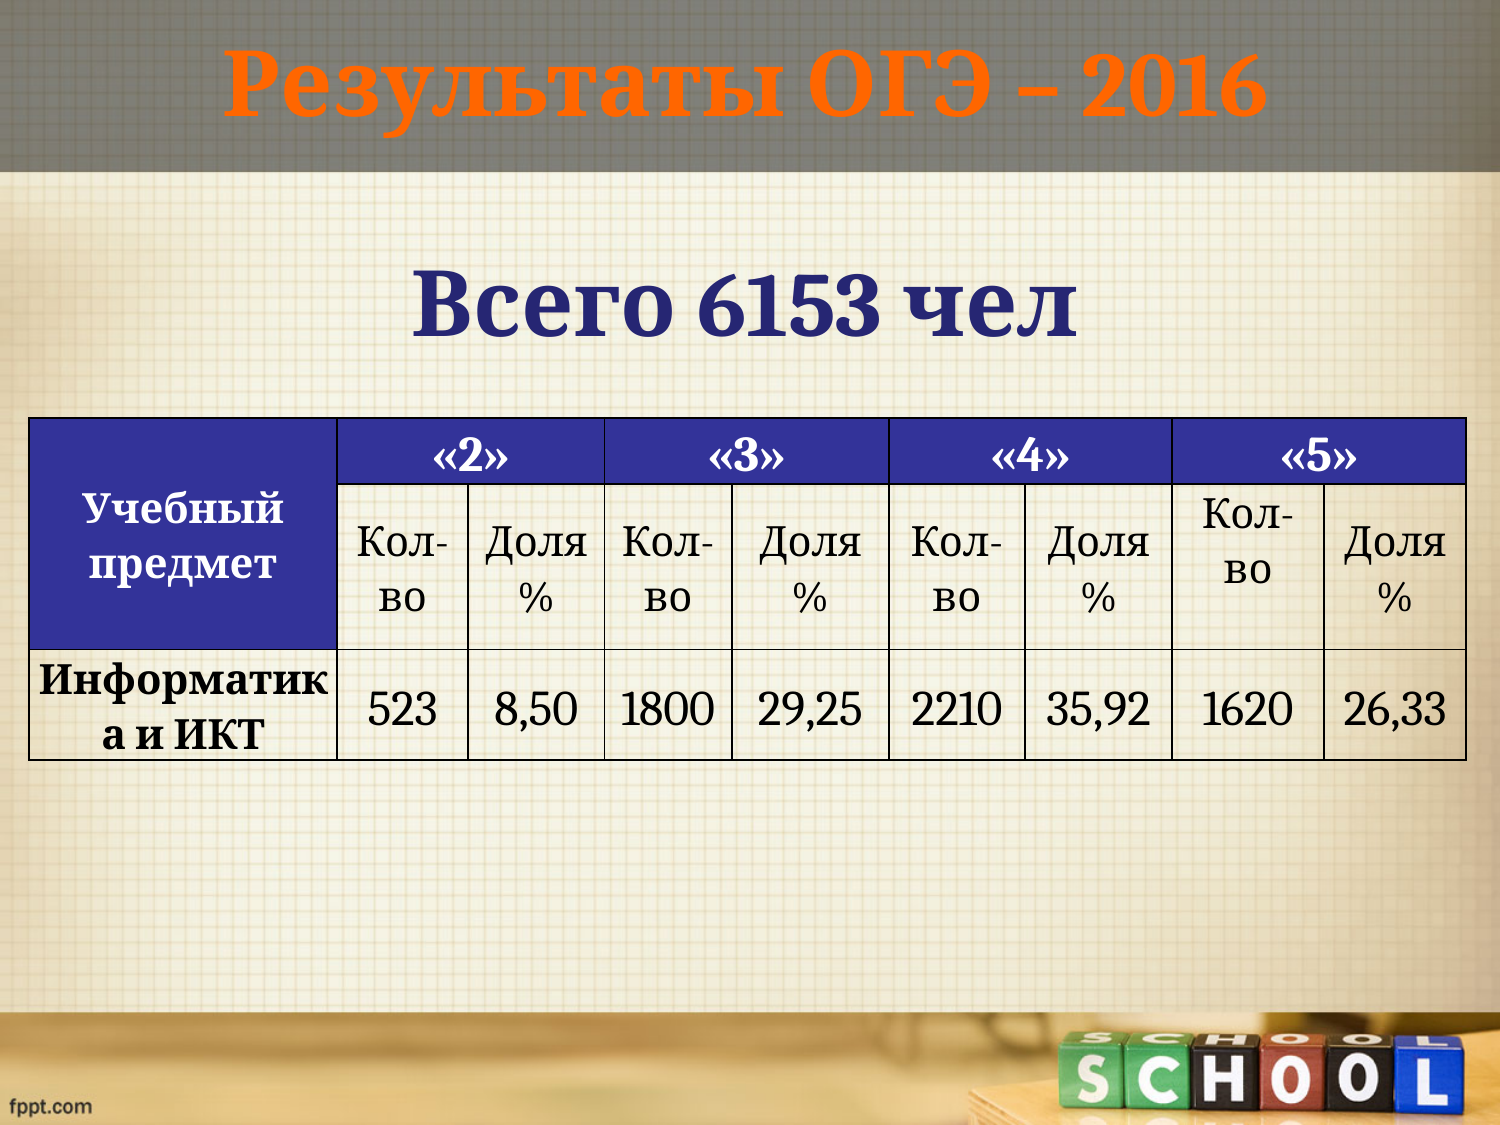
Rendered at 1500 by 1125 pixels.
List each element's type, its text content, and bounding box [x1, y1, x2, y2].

table_cell 2210 [890, 650, 1024, 759]
table_header «5» [1173, 419, 1465, 483]
table_cell Кол-во [890, 485, 1024, 649]
table_cell 1620 [1173, 650, 1323, 759]
table_cell 1800 [605, 650, 731, 759]
table_cell Доля % [469, 485, 604, 649]
table_cell Кол-во [338, 485, 467, 649]
picture [0, 0, 1500, 1125]
table_cell 29,25 [733, 650, 888, 759]
table_header Учебный предмет [30, 419, 336, 649]
table_cell 26,33 [1325, 650, 1465, 759]
table_cell Доля % [1325, 485, 1465, 649]
table_header «4» [890, 419, 1171, 483]
table_cell Кол-во [605, 485, 731, 649]
table_header «3» [605, 419, 888, 483]
table_cell Информатика и ИКТ [30, 650, 336, 759]
table_cell 35,92 [1026, 650, 1171, 759]
table_cell 8,50 [469, 650, 604, 759]
title Результаты ОГЭ – 2016 Всего 6153 чел [70, 47, 1421, 332]
table_header «2» [338, 419, 604, 483]
table_cell Доля % [733, 485, 888, 649]
table_cell 523 [338, 650, 467, 759]
table_cell Кол-во [1173, 485, 1323, 649]
table_cell Доля % [1026, 485, 1171, 649]
